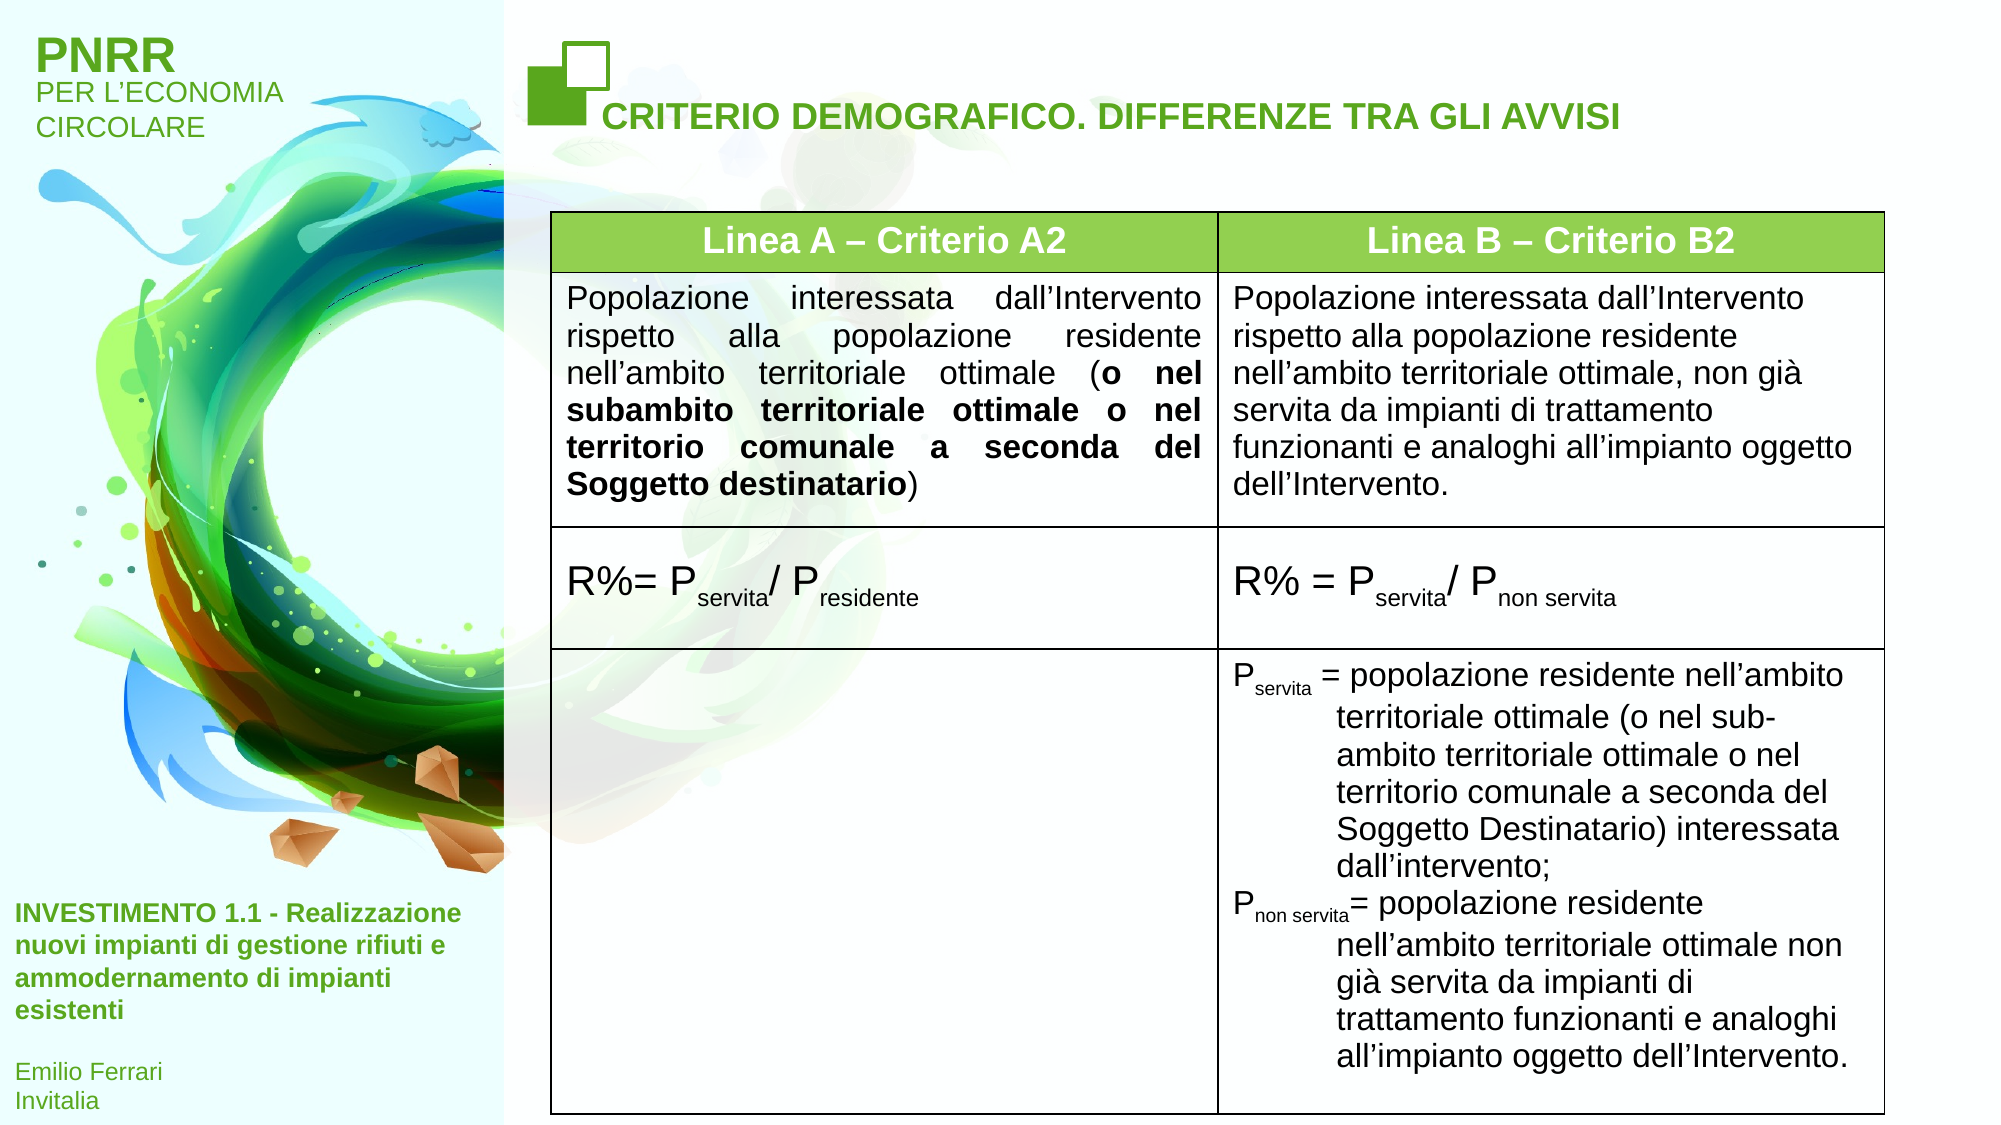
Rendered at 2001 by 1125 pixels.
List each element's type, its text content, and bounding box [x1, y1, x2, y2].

table_cell Popolazione interessata dall’Intervento rispetto alla popolazione residente nell’ambito territoriale ottimale (o nel subambito territoriale ottimale o nel territorio comunale a seconda del Soggetto destinatario) [552, 273, 1217, 526]
title CRITERIO DEMOGRAFICO. DIFFERENZE TRA GLI AVVISI [586, 84, 1792, 167]
table_cell R% = Pservita/ Pnon servita [1219, 528, 1884, 648]
table_cell Popolazione interessata dall’Intervento rispetto alla popolazione residente nell’ambito territoriale ottimale, non già servita da impianti di trattamento funzionanti e analoghi all’impianto oggetto dell’Intervento. [1219, 273, 1884, 526]
table_header Linea B – Criterio B2 [1219, 213, 1884, 272]
table_cell Pservita = popolazione residente nell’ambito territoriale ottimale (o nel sub-ambito territoriale ottimale o nel territorio comunale a seconda del Soggetto Destinatario) interessata dall’intervento; Pnon servita= popolazione residente nell’ambito territoriale ottimale non già servita da impianti di trattamento funzionanti e analoghi all’impianto oggetto dell’Intervento. [1219, 650, 1884, 1113]
text_box [562, 41, 610, 91]
table_cell [552, 650, 1217, 1113]
picture [0, 0, 503, 1125]
table_cell R%= Pservita/ Presidente [552, 528, 1217, 648]
text_box [526, 64, 589, 128]
text_box INVESTIMENTO 1.1 - Realizzazione nuovi impianti di gestione rifiuti e ammodernamento di impianti esistenti Emilio Ferrari Invitalia [0, 887, 498, 1123]
table_header Linea A – Criterio A2 [552, 213, 1217, 272]
